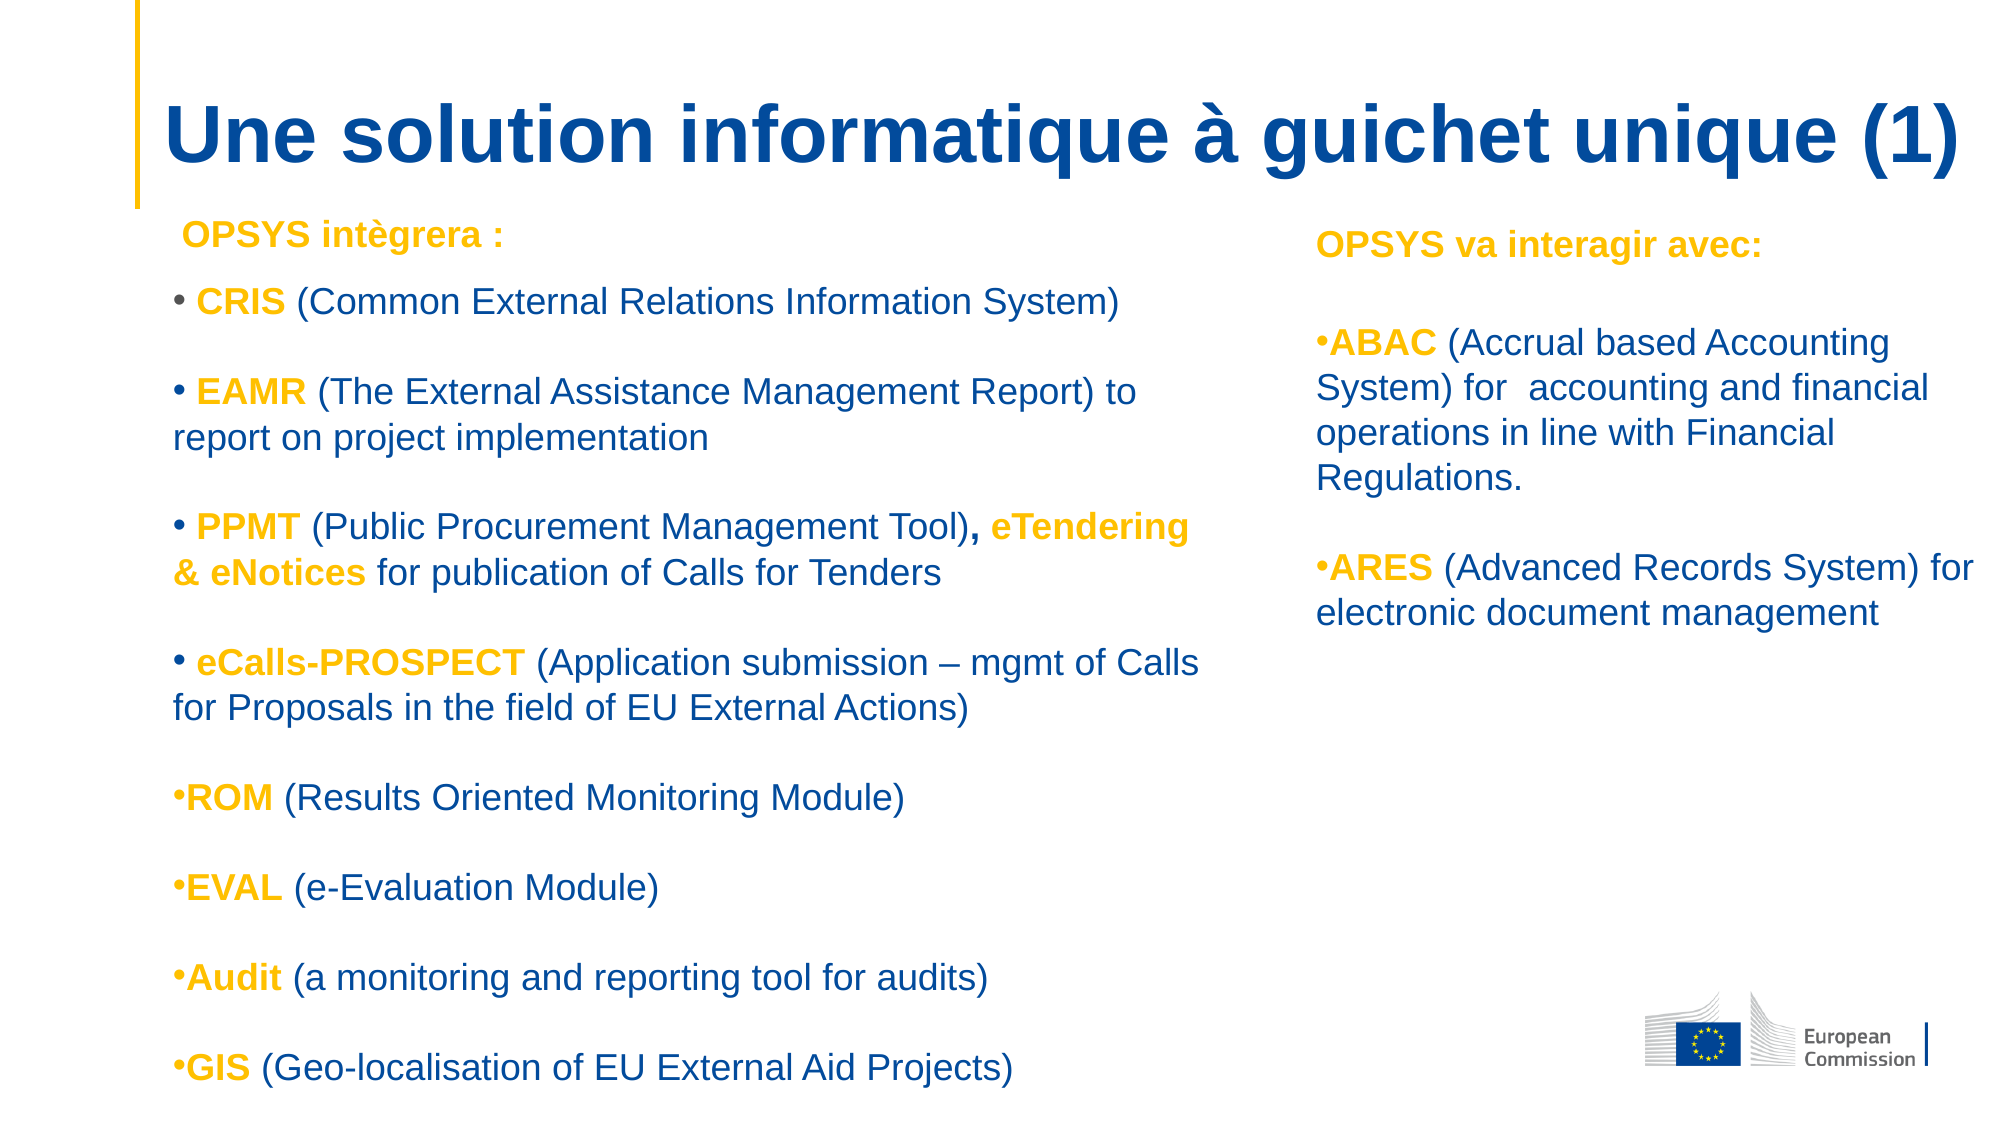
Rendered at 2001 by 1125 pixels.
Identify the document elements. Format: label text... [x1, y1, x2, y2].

picture [1645, 991, 1928, 1066]
text_box ABAC (Accrual based Accounting System) for accounting and financial operations in line with Financial Regulations. ​ ARES (Advanced Records System) for electronic document management [1301, 310, 2000, 641]
text_box Une solution informatique à guichet unique (1) [149, 51, 2000, 180]
text_box OPSYS va interagir avec: [1301, 212, 1806, 273]
text_box OPSYS intègrera : [166, 202, 520, 263]
text_box CRIS (Common External Relations Information System) ​ EAMR (The External Assistance Management Report) to report on project implementation​ PPMT (Public Procurement Management Tool), eTendering & eNotices for publication of Calls for Tenders​ eCalls-PROSPECT (Application submission – mgmt of Calls for Proposals in the field of EU External Actions)​ ROM (Results Oriented Monitoring Module)​ EVAL (e-Evaluation Module)​ Audit (a monitoring and reporting tool for audits) ​ GIS (Geo-localisation of EU External Aid Projects)​ [158, 270, 1227, 1095]
